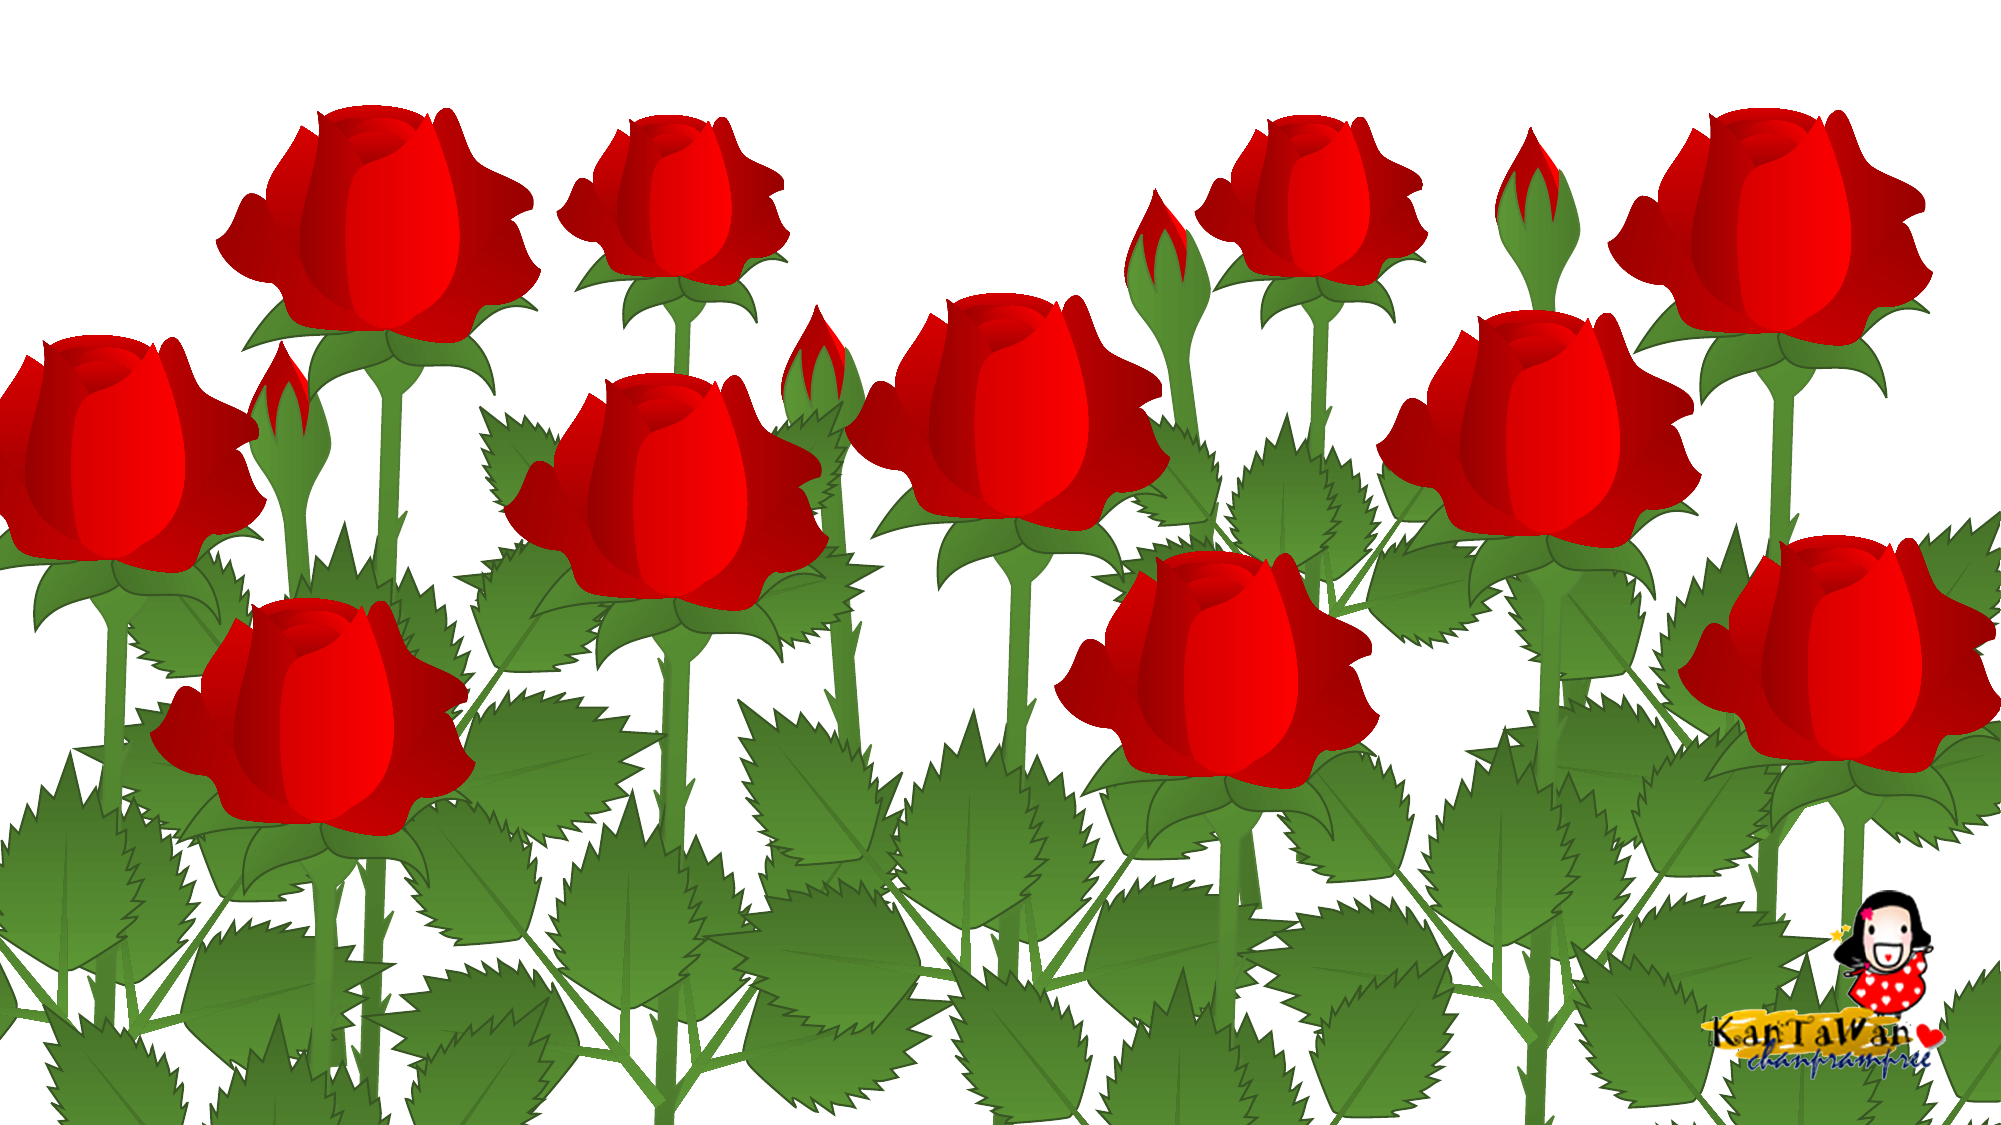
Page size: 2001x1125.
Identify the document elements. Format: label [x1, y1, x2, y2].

text_box [64, 110, 652, 378]
text_box [693, 298, 1281, 1125]
text_box [1455, 113, 2000, 540]
text_box [1085, 118, 1455, 315]
text_box [0, 340, 377, 603]
text_box [0, 603, 586, 1125]
text_box [377, 378, 693, 1125]
text_box [652, 118, 870, 378]
text_box [902, 556, 1490, 1125]
text_box [1224, 315, 1812, 1125]
picture [1690, 867, 1954, 1080]
text_box [1526, 540, 2000, 1125]
